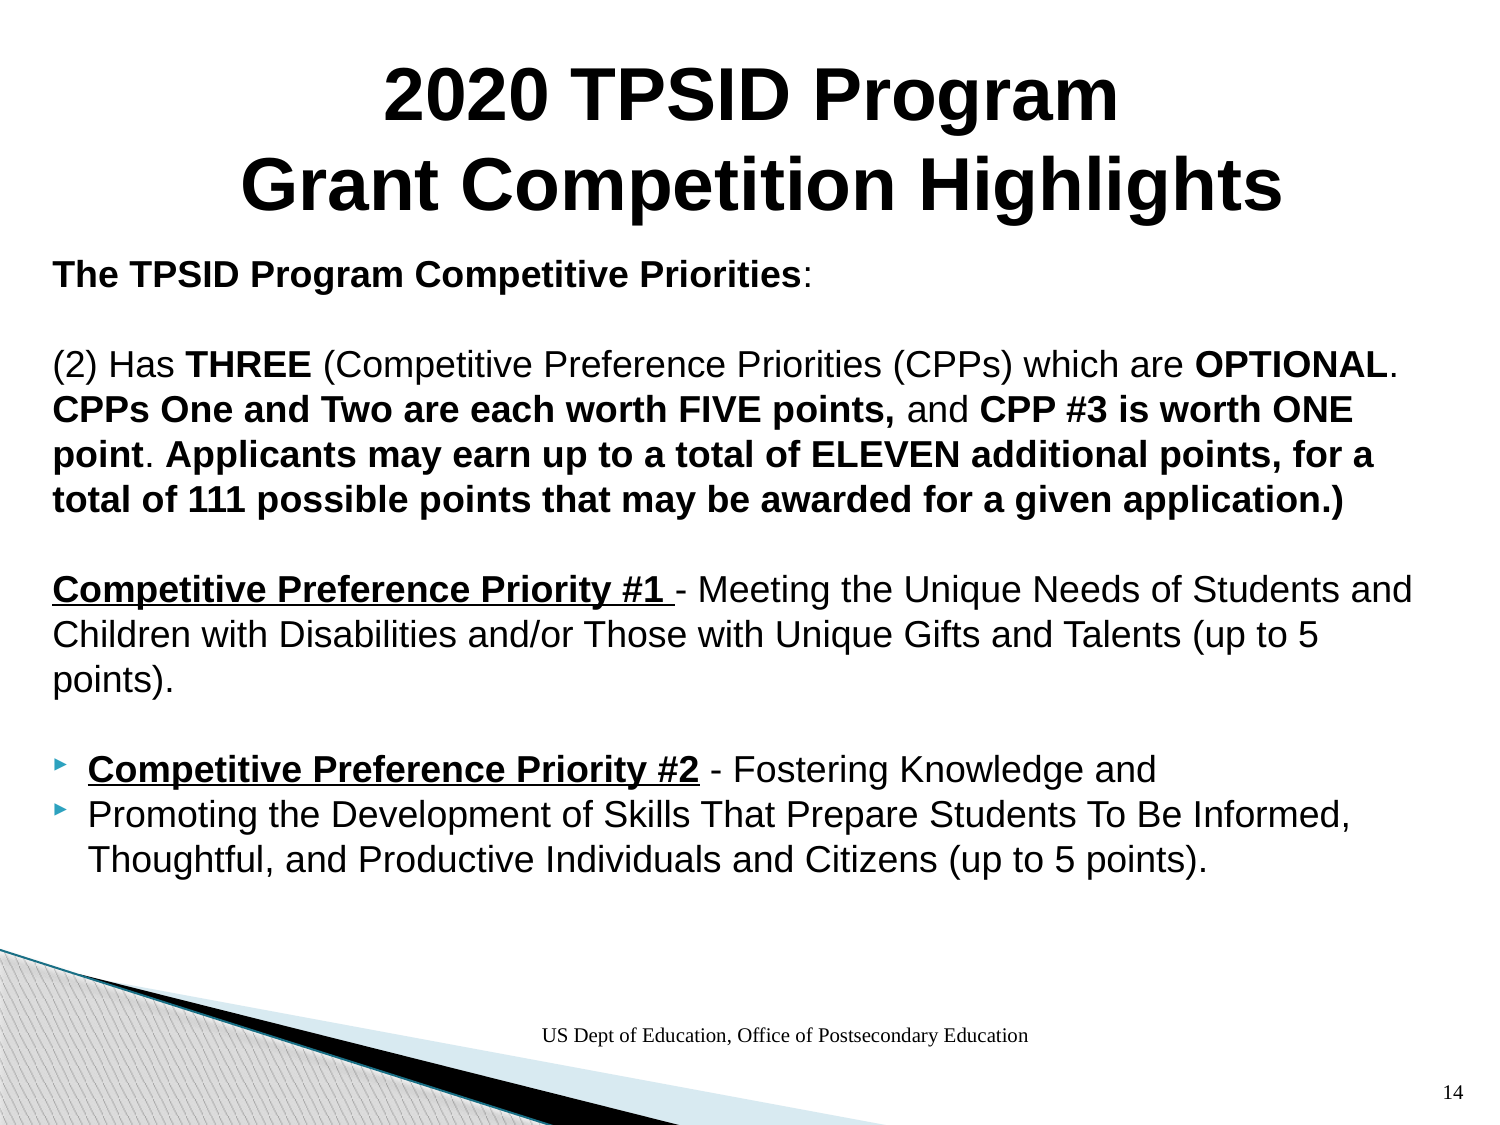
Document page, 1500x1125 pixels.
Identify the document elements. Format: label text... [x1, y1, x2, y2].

title 2020 TPSID Program Grant Competition Highlights [87, 37, 1438, 241]
text_box The TPSID Program Competitive Priorities: (2) Has THREE (Competitive Preference Priorities (CPPs) which are OPTIONAL. CPPs One and Two are each worth FIVE points, and CPP #3 is worth ONE point. Applicants may earn up to a total of ELEVEN additional points, for a total of 111 possible points that may be awarded for a given application.) Competitive Preference Priority #1 - Meeting the Unique Needs of Students and Children with Disabilities and/or Those with Unique Gifts and Talents (up to 5 points). Competitive Preference Priority #2 - Fostering Knowledge and Promoting the Development of Skills That Prepare Students To Be Informed, Thoughtful, and Productive Individuals and Citizens (up to 5 points). [37, 242, 1438, 1097]
slide_number 14 [1418, 1051, 1479, 1112]
